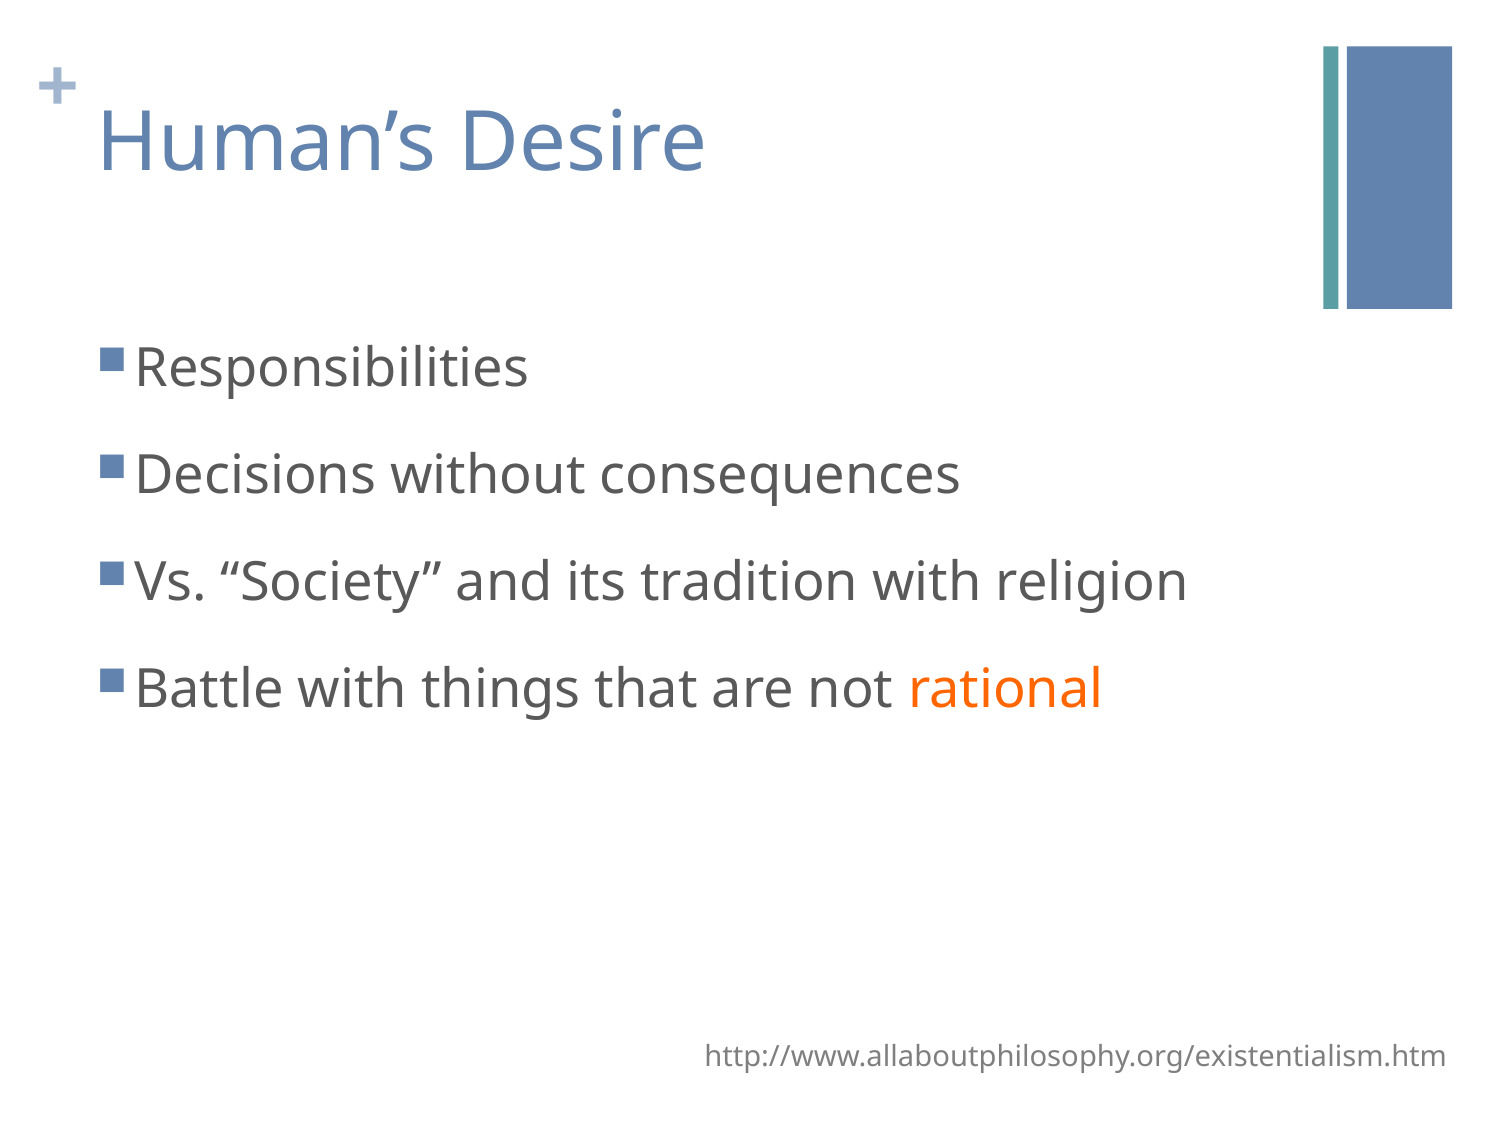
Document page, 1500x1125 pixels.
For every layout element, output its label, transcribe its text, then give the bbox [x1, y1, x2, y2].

list Responsibilities Decisions without consequences Vs. “Society” and its tradition with religion Battle with things that are not rational [81, 324, 1322, 1005]
text_box http://www.allaboutphilosophy.org/existentialism.htm [412, 1030, 1463, 1115]
title Human’s Desire [81, 79, 1322, 263]
